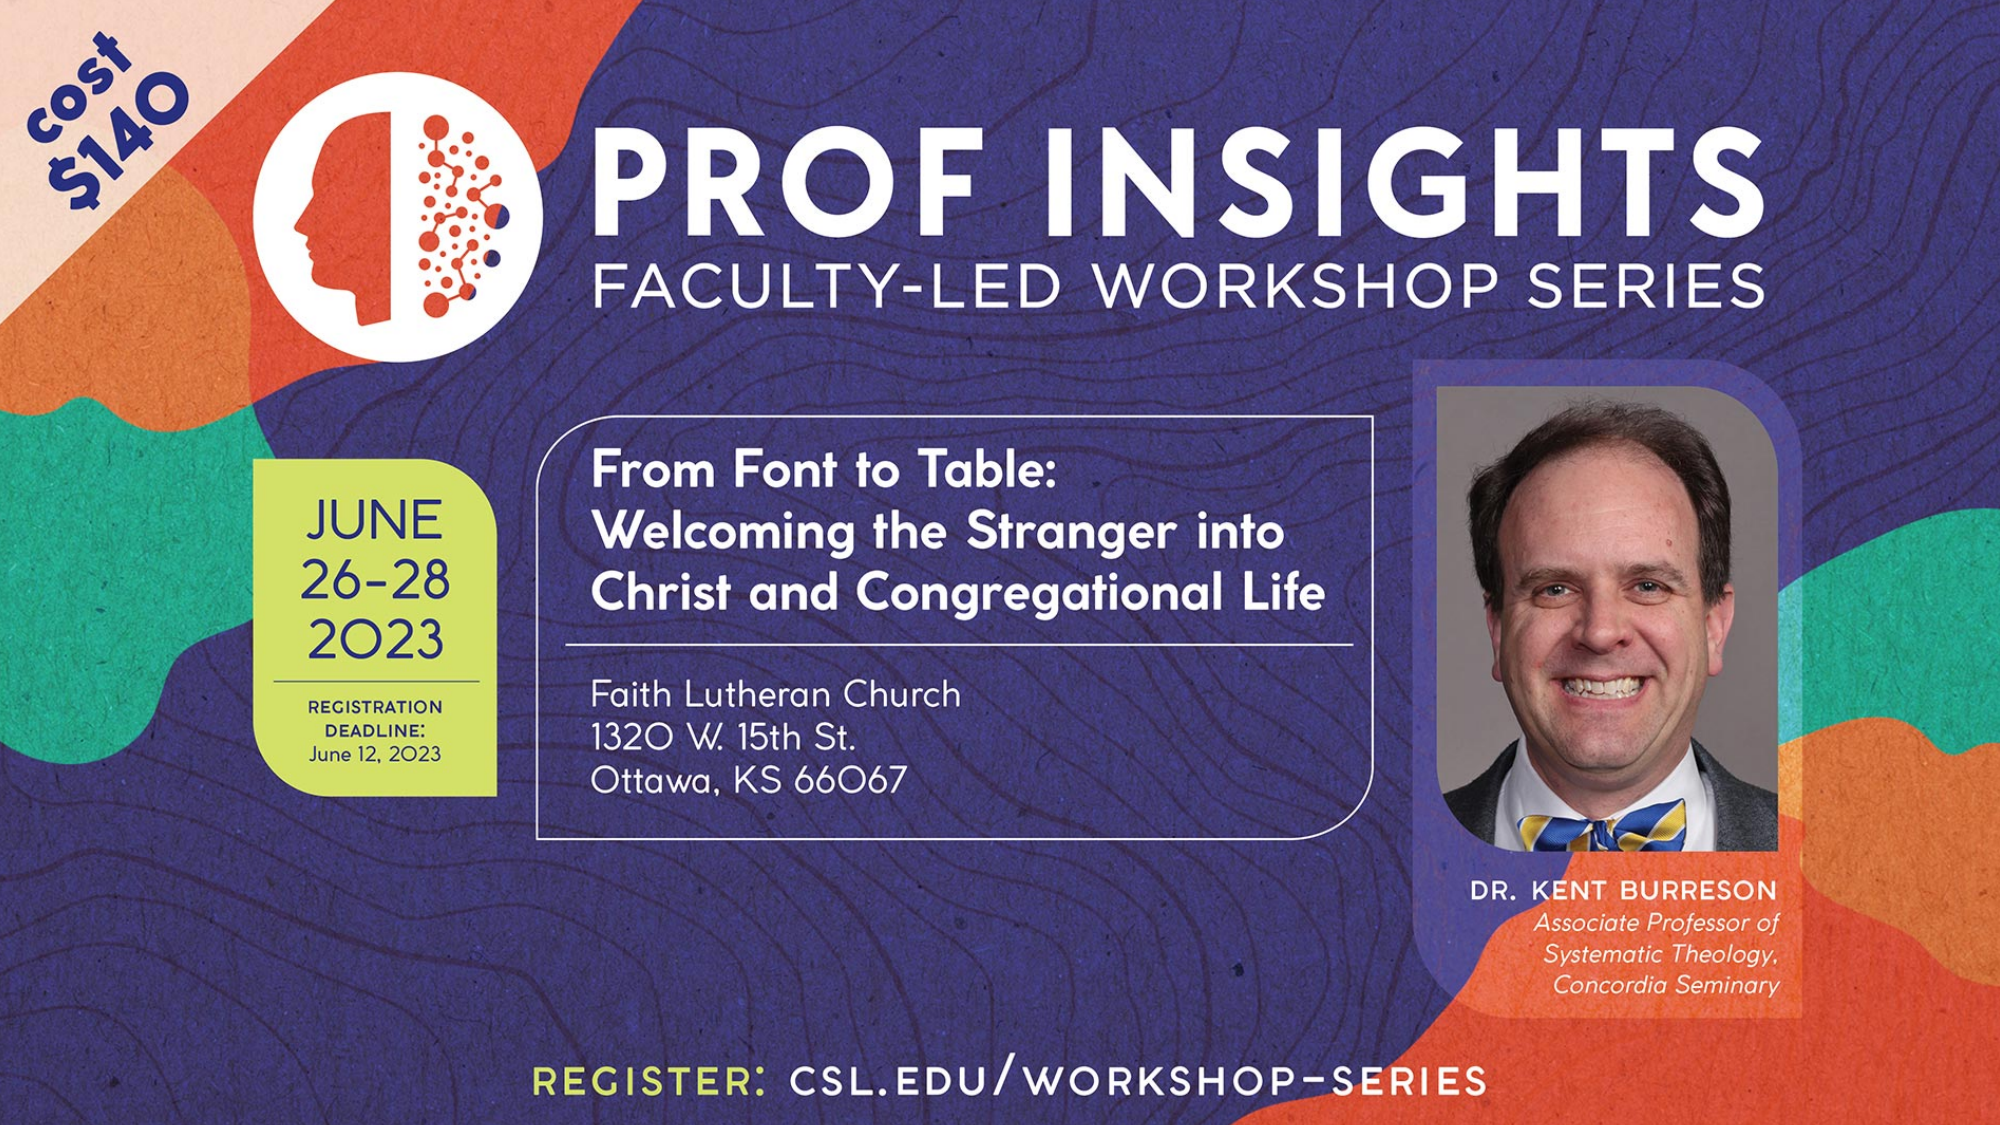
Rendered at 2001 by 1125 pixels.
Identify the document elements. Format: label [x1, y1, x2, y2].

list [0, 0, 2000, 1125]
